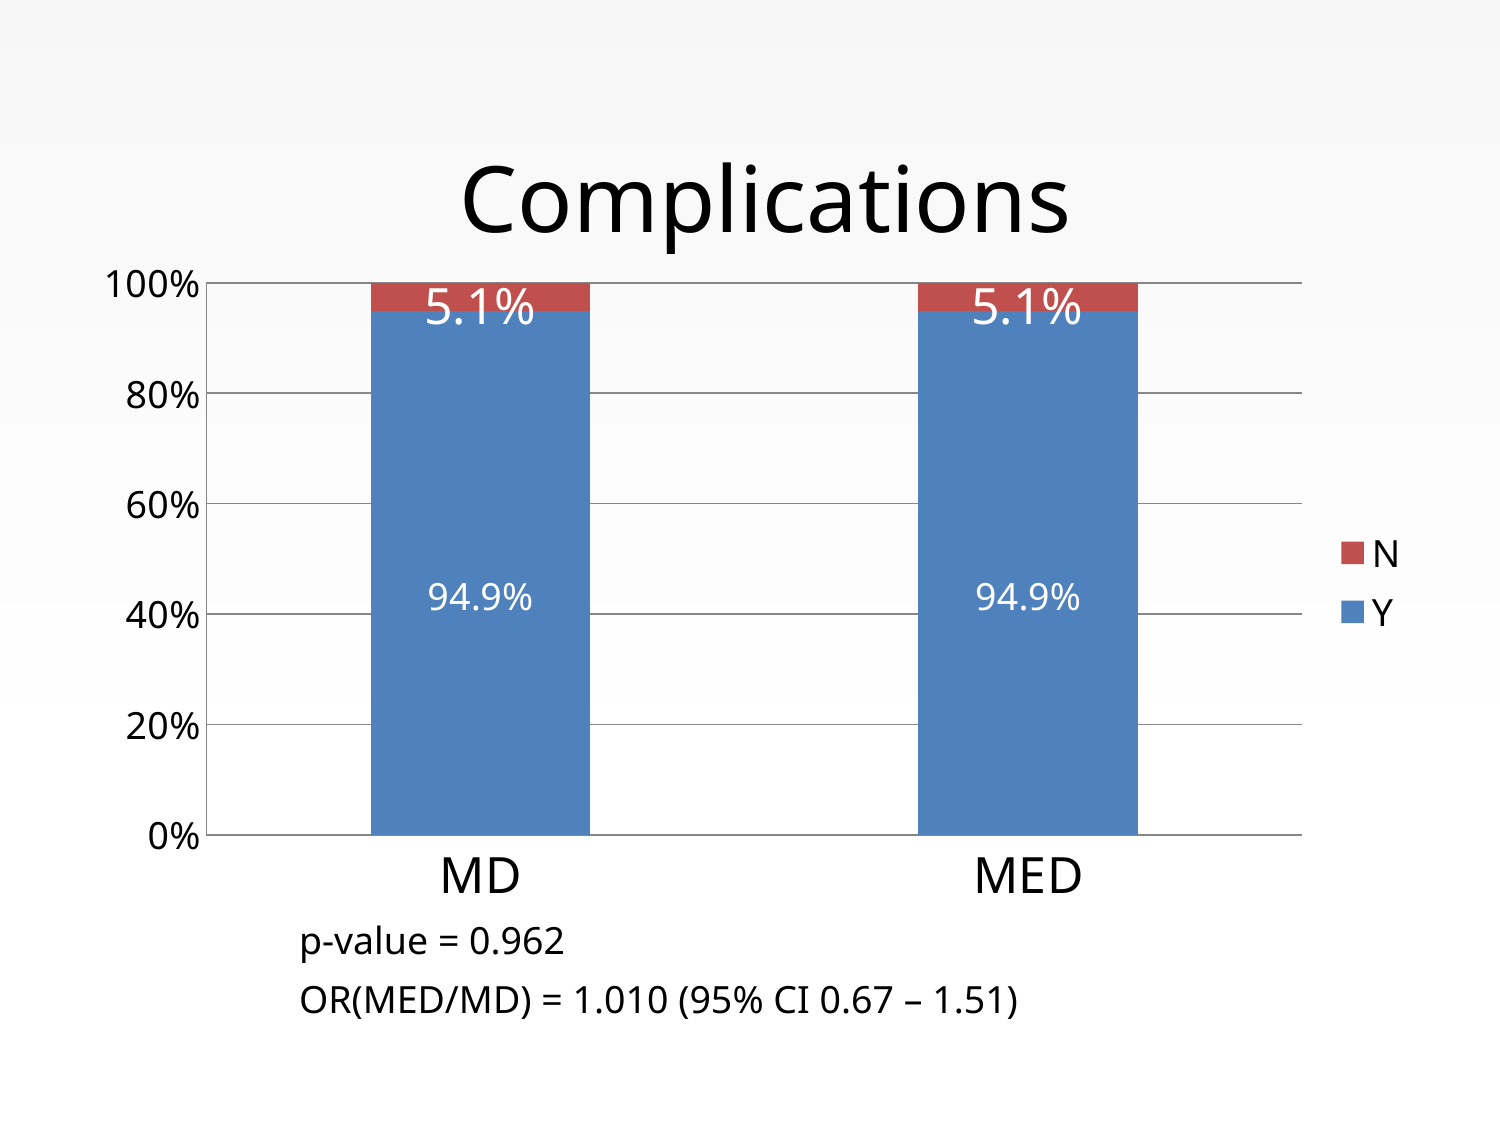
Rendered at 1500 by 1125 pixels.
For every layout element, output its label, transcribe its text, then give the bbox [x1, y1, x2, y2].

title Complications [108, 101, 1424, 242]
chart [76, 243, 1426, 922]
text_box p-value = 0.962 OR(MED/MD) = 1.010 (95% CI 0.67 – 1.51) [284, 930, 1034, 1029]
